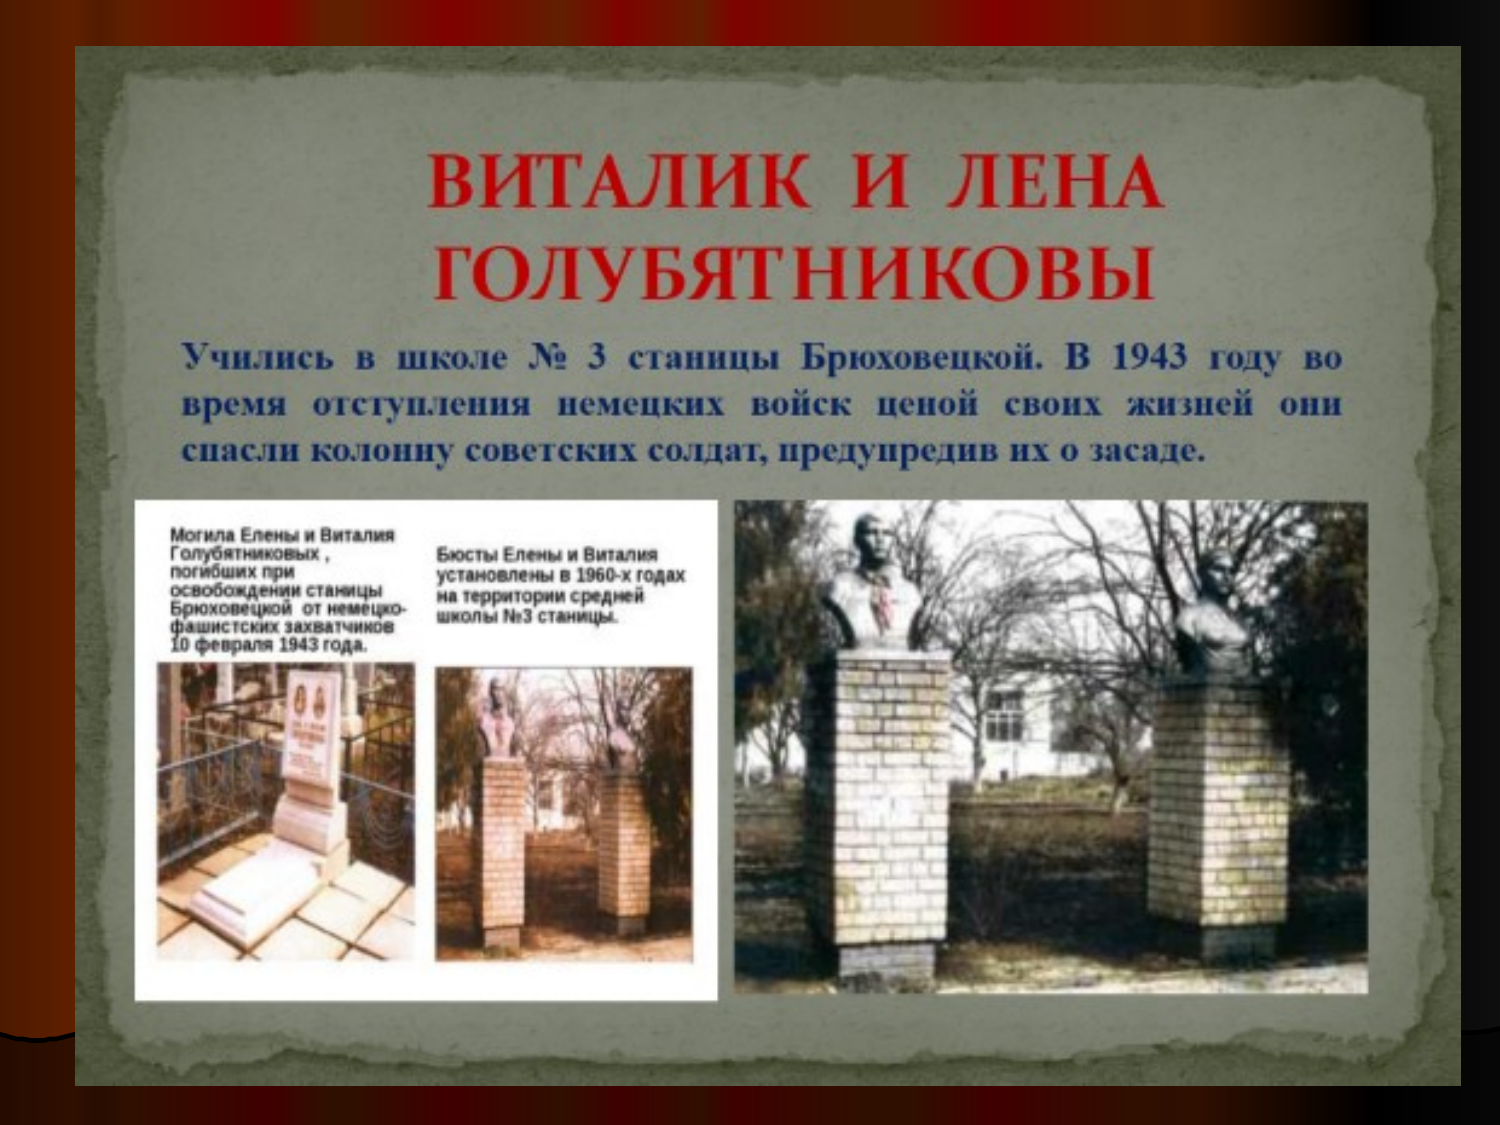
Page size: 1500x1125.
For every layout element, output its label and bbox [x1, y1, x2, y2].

list [40, 42, 1471, 1083]
picture [74, 46, 1461, 1087]
